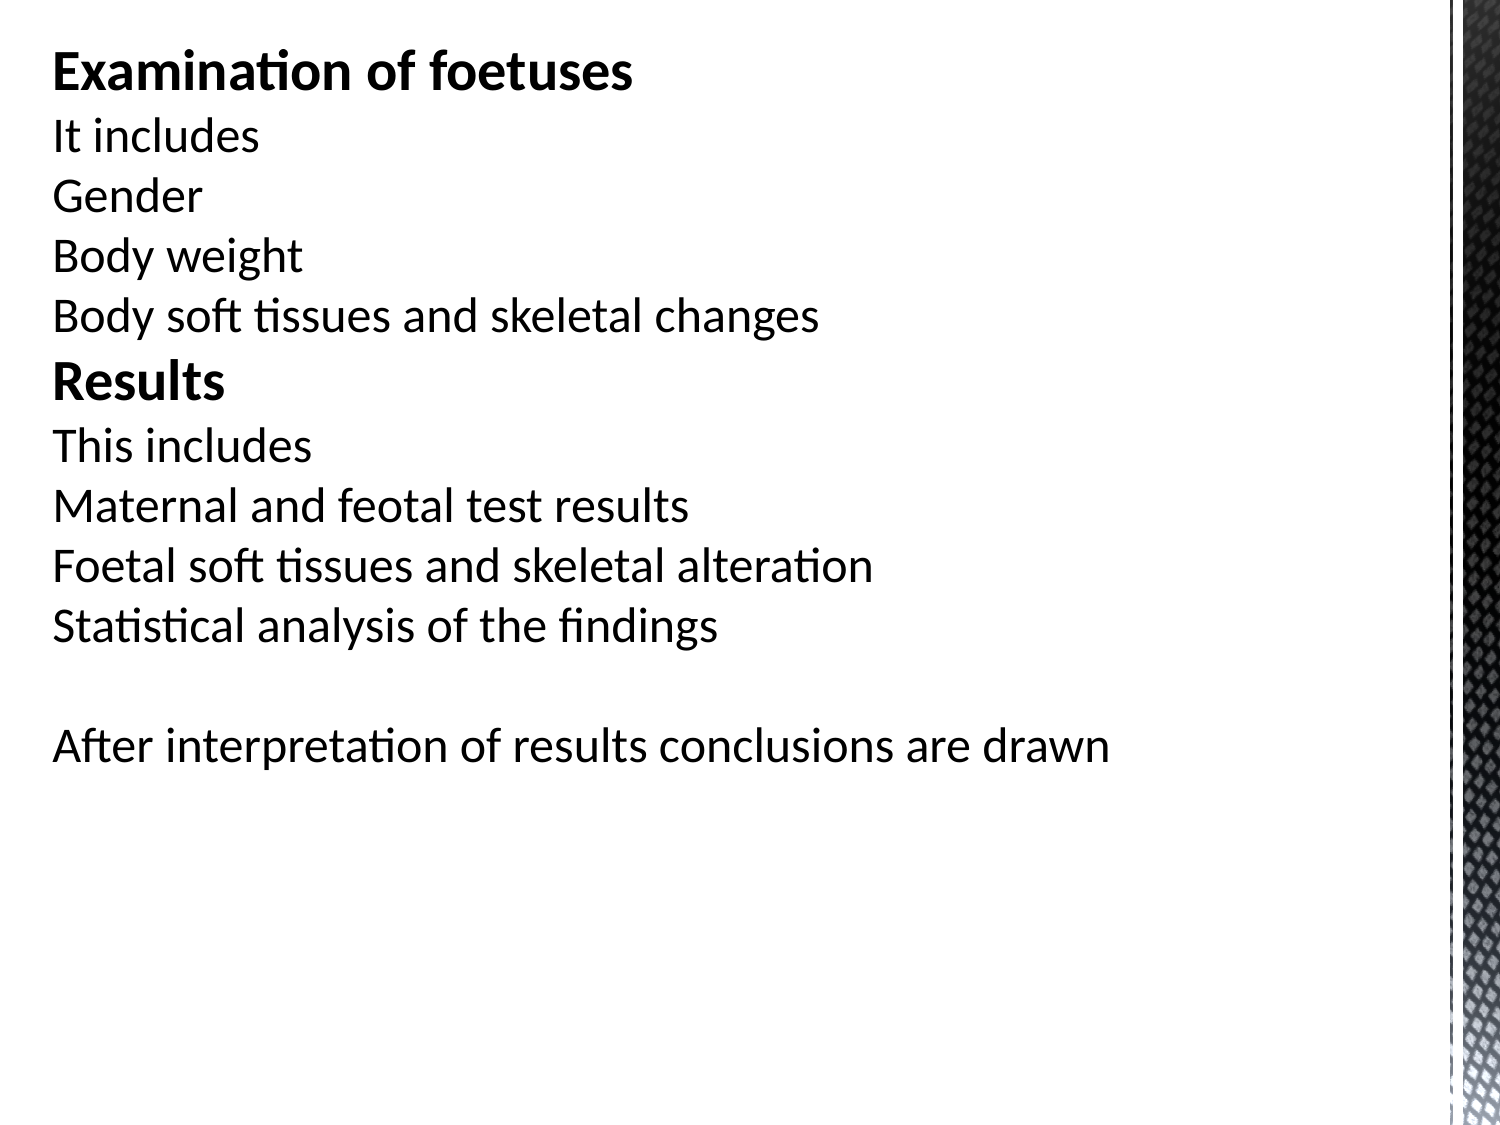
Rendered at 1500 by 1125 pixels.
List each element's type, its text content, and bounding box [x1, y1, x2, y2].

text_box Examination of foetuses It includes Gender Body weight Body soft tissues and skeletal changes Results This includes Maternal and feotal test results Foetal soft tissues and skeletal alteration Statistical analysis of the findings After interpretation of results conclusions are drawn [37, 24, 1425, 780]
picture [1447, 0, 1500, 1125]
